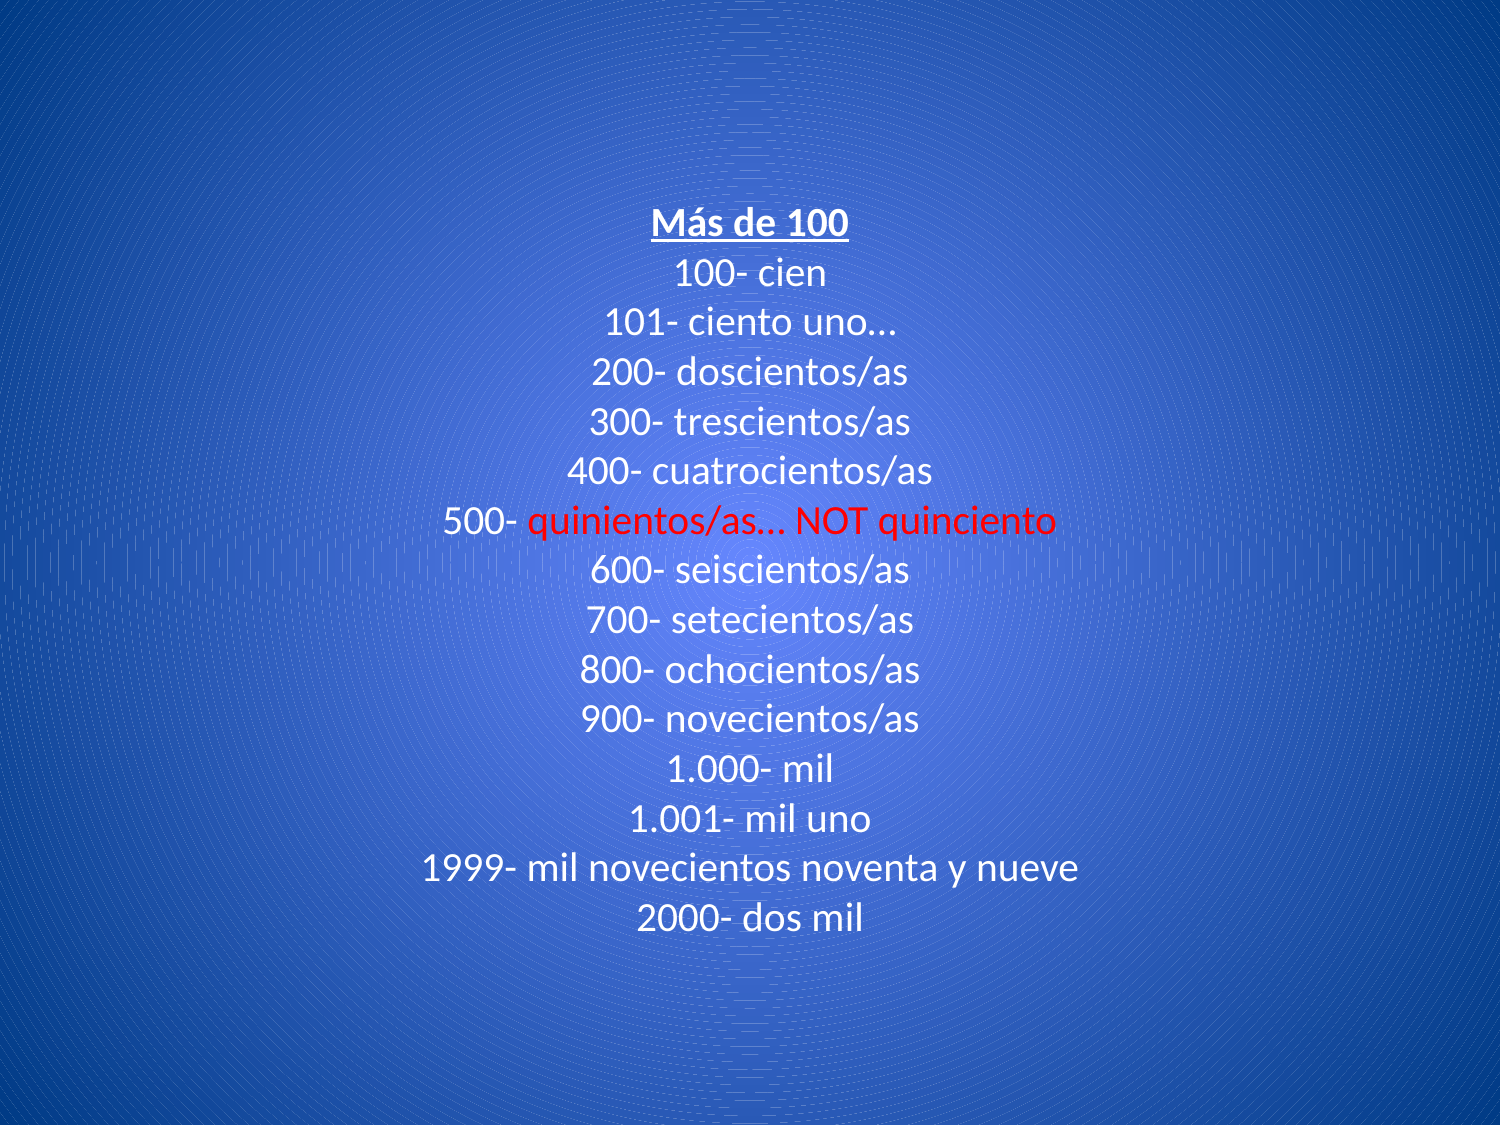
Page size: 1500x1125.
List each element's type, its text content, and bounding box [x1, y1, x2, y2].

title Más de 100 100- cien 101- ciento uno… 200- doscientos/as 300- trescientos/as 400- cuatrocientos/as 500- quinientos/as… NOT quinciento 600- seiscientos/as 700- setecientos/as 800- ochocientos/as 900- novecientos/as 1.000- mil 1.001- mil uno 1999- mil novecientos noventa y nueve 2000- dos mil [75, 34, 1425, 1093]
